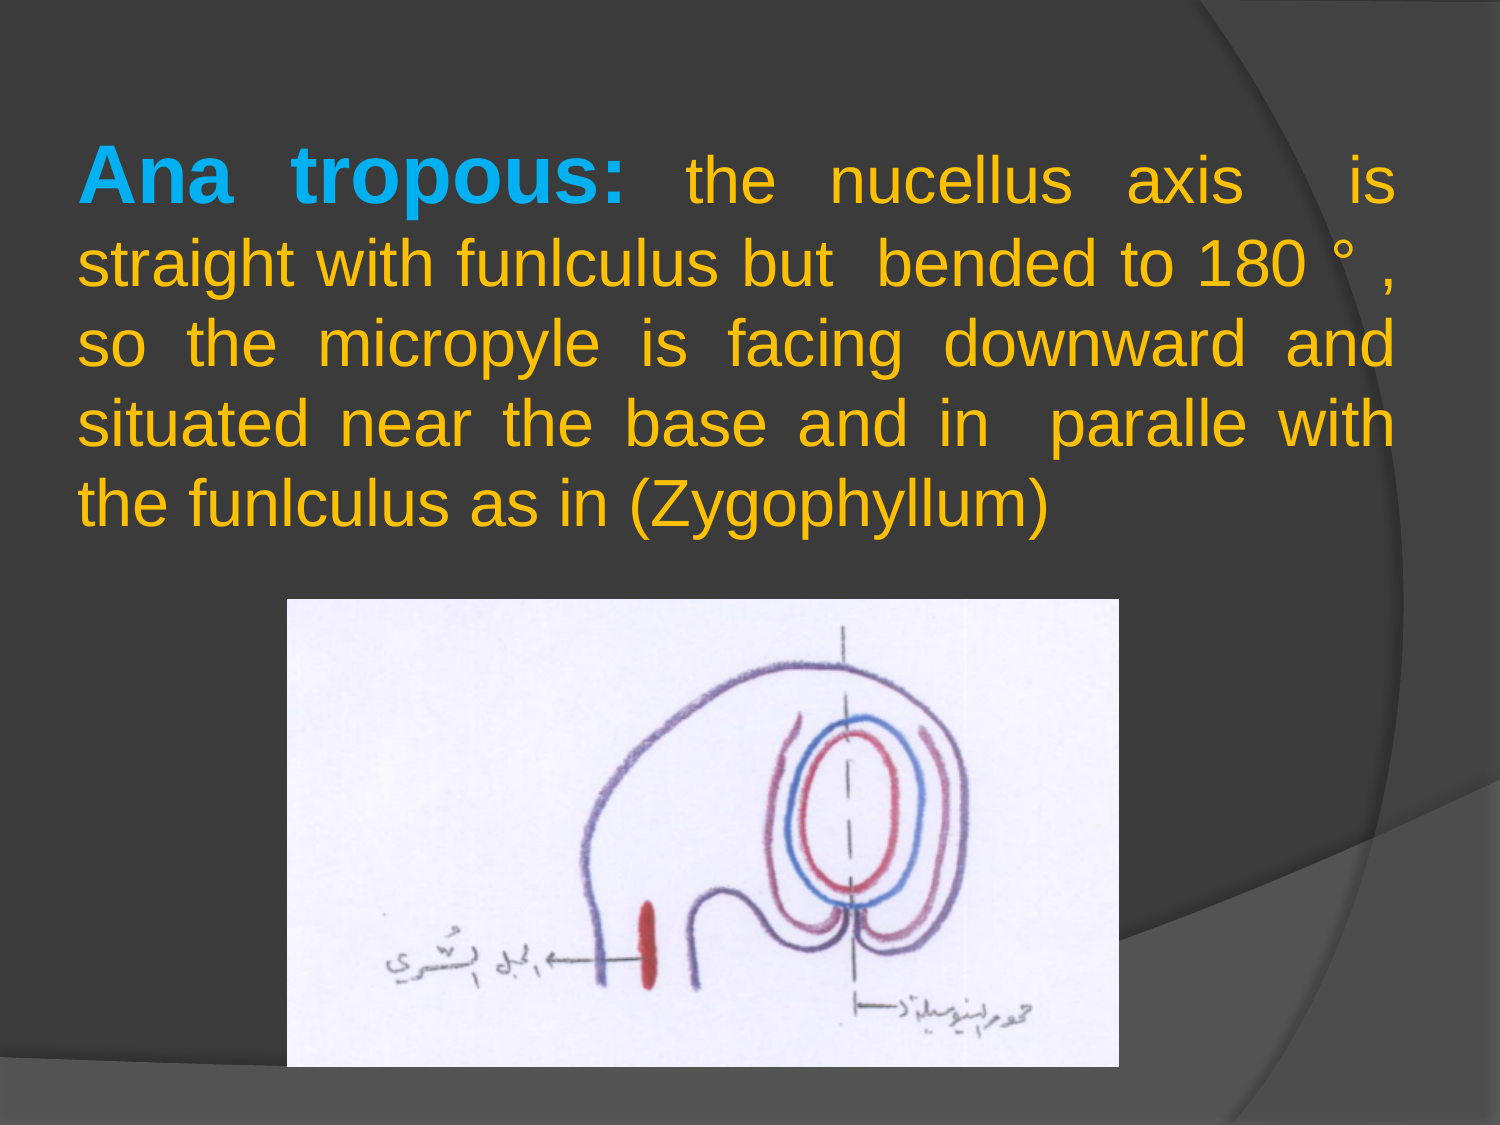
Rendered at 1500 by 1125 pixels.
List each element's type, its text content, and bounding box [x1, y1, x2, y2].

picture [287, 599, 1119, 1068]
text_box Ana tropous: the nucellus axis is straight with funlculus but bended to 180 ° , so the micropyle is facing downward and situated near the base and in paralle with the funlculus as in (Zygophyllum) [62, 112, 1413, 548]
